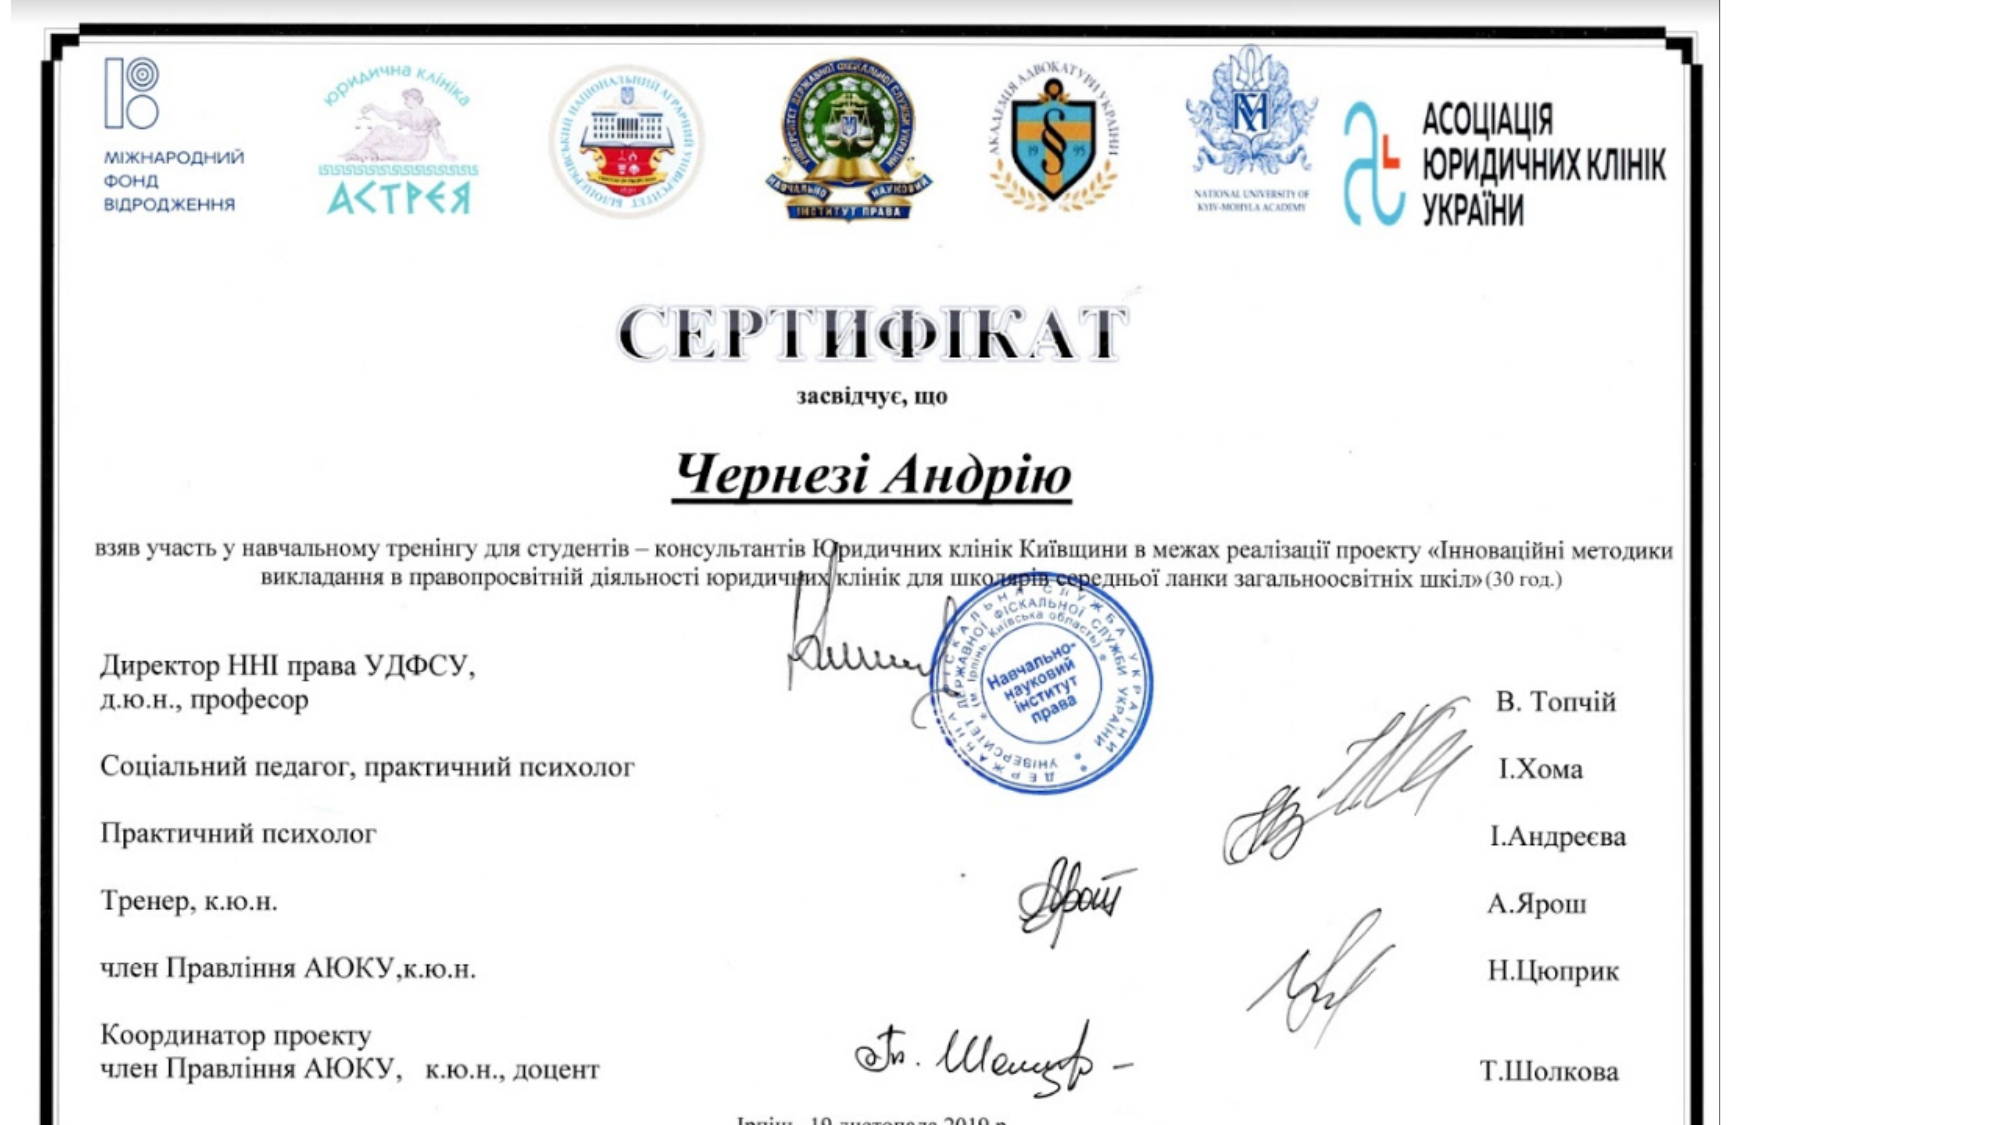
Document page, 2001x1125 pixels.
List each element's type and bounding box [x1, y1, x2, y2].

picture [10, 0, 1721, 1125]
